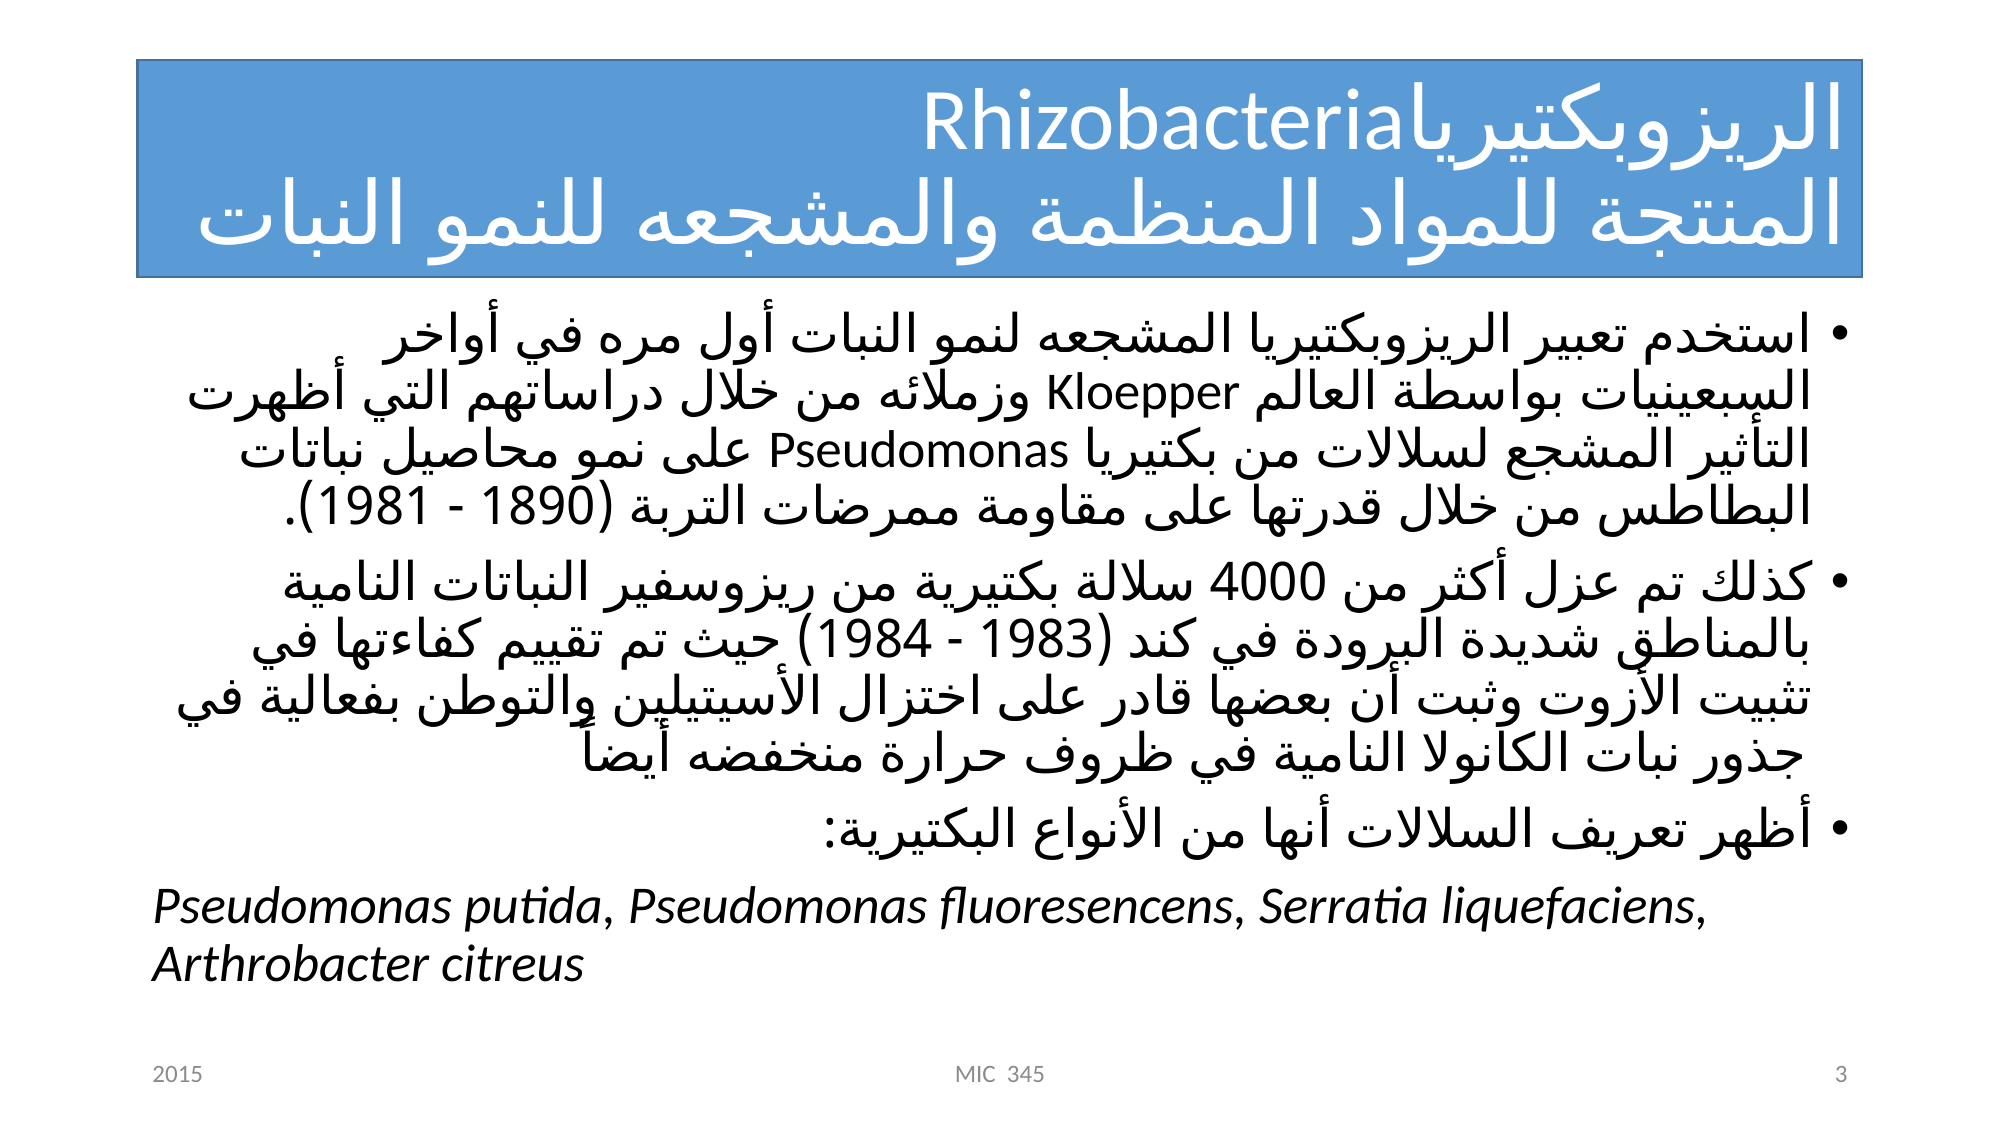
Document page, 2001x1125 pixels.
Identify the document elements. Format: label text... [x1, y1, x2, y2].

list استخدم تعبير الريزوبكتيريا المشجعه لنمو النبات أول مره في أواخر السبعينيات بواسطة العالم Kloepper وزملائه من خلال دراساتهم التي أظهرت التأثير المشجع لسلالات من بكتيريا Pseudomonas على نمو محاصيل نباتات البطاطس من خلال قدرتها على مقاومة ممرضات التربة (1890 - 1981). كذلك تم عزل أكثر من 4000 سلالة بكتيرية من ريزوسفير النباتات النامية بالمناطق شديدة البرودة في كند (1983 - 1984) حيث تم تقييم كفاءتها في تثبيت الأزوت وثبت أن بعضها قادر على اختزال الأسيتيلين والتوطن بفعالية في جذور نبات الكانولا النامية في ظروف حرارة منخفضه أيضاً أظهر تعريف السلالات أنها من الأنواع البكتيرية: Pseudomonas putida, Pseudomonas fluoresencens, Serratia liquefaciens, Arthrobacter citreus [137, 299, 1863, 1014]
title الريزوبكتيرياRhizobacteria المنتجة للمواد المنظمة والمشجعه للنمو النبات [136, 59, 1863, 278]
footer MIC 345 [662, 1042, 1338, 1103]
slide_number 2015 [137, 1042, 588, 1103]
slide_number 3 [1412, 1042, 1863, 1103]
